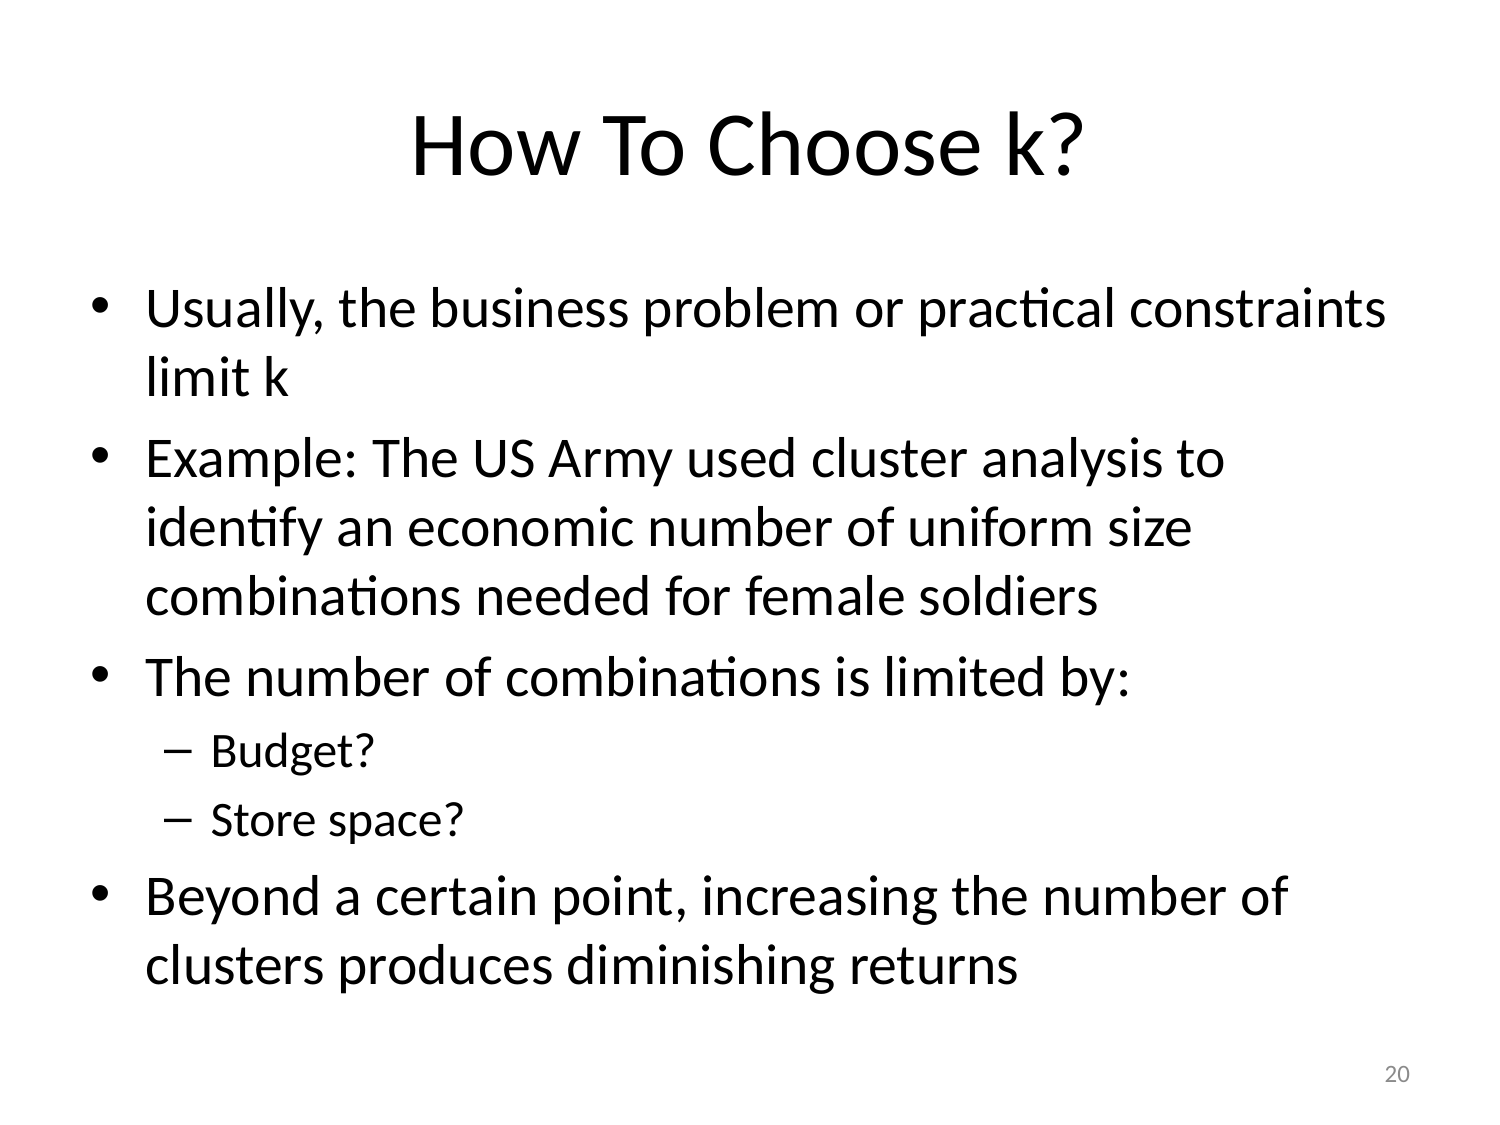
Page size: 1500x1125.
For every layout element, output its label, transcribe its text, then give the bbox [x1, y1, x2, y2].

slide_number 20 [1074, 1042, 1425, 1103]
list Usually, the business problem or practical constraints limit k Example: The US Army used cluster analysis to identify an economic number of uniform size combinations needed for female soldiers The number of combinations is limited by: Budget? Store space? Beyond a certain point, increasing the number of clusters produces diminishing returns [75, 262, 1425, 1005]
title How To Choose k? [75, 45, 1425, 233]
